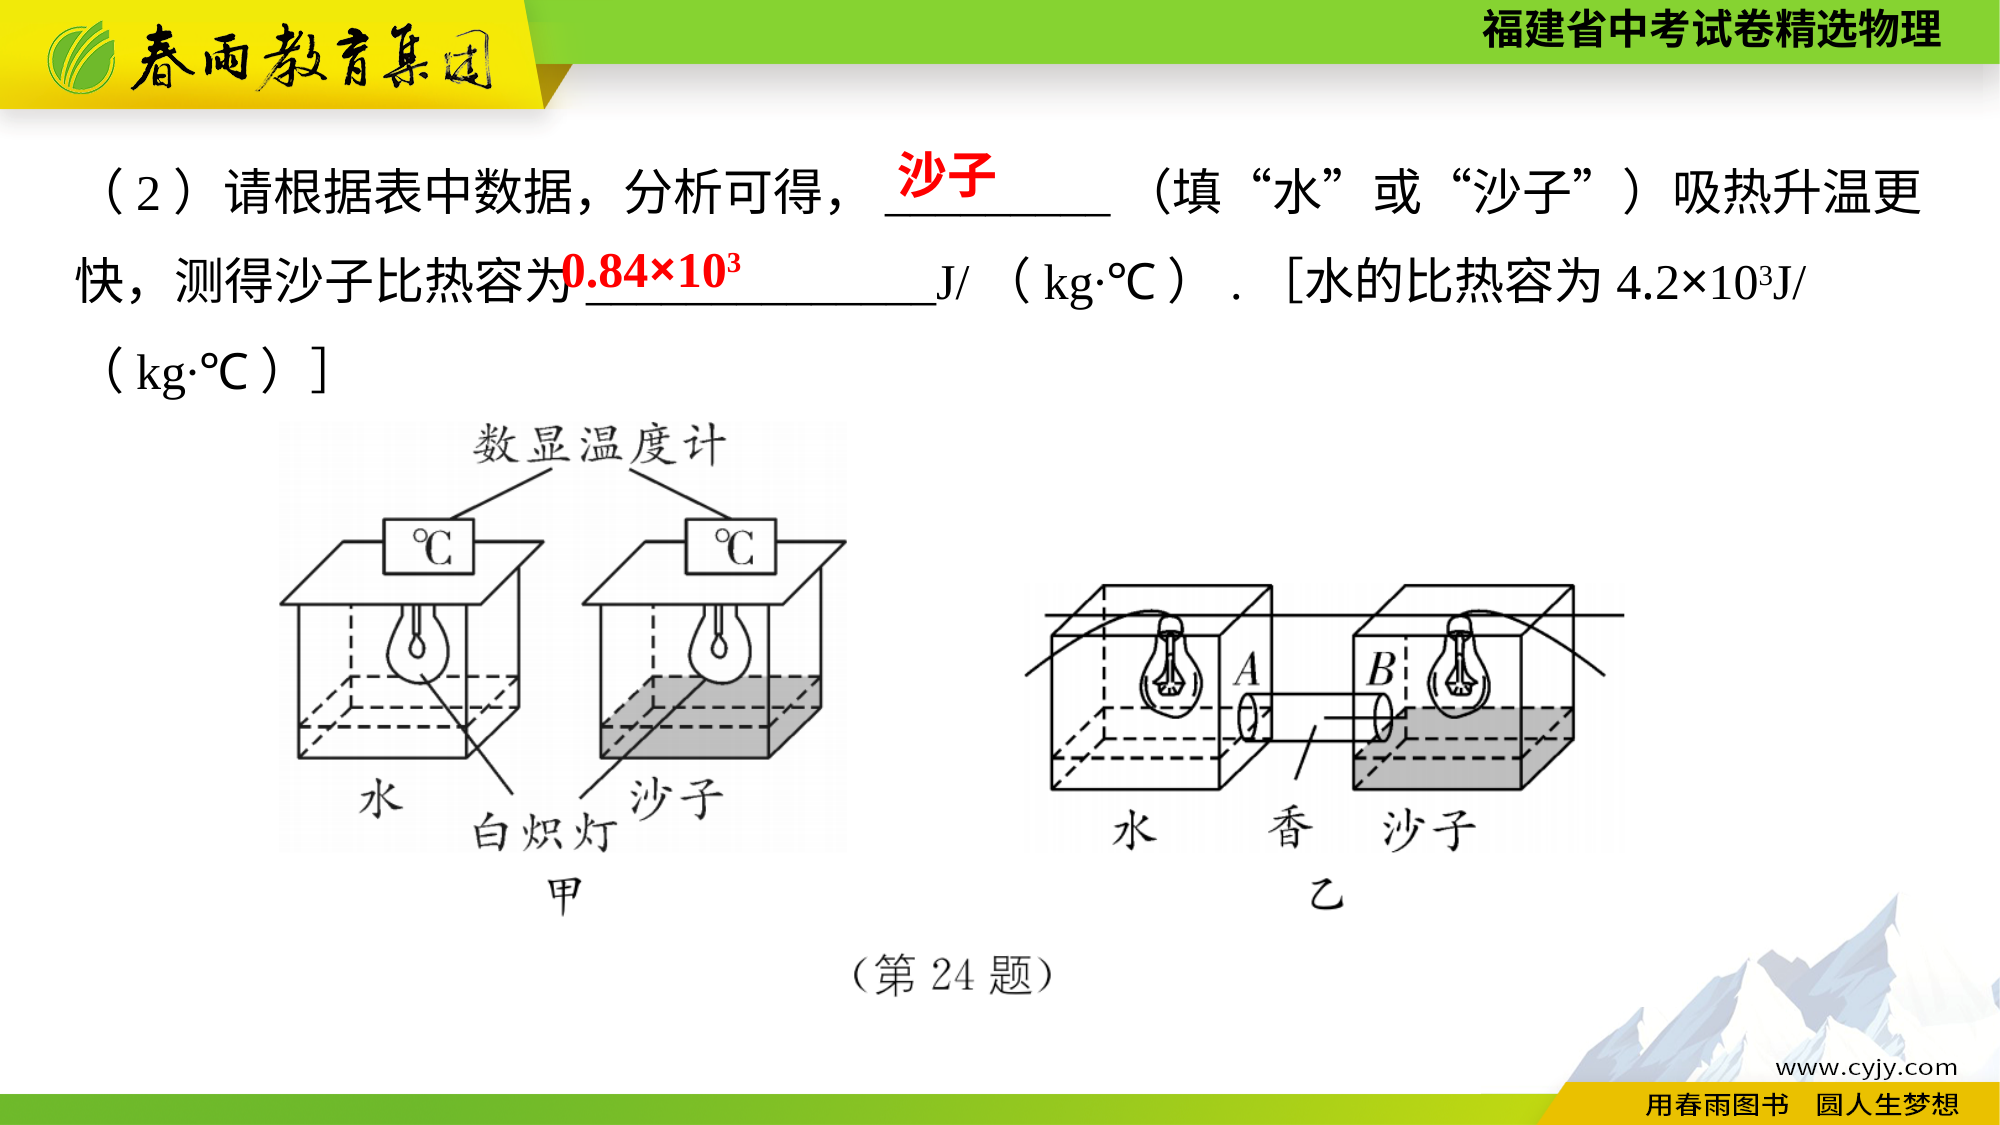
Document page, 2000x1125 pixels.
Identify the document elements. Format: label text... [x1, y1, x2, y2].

text_box 0.84×103 [546, 229, 757, 305]
list （2）请根据表中数据，分析可得，_________（填“水”或“沙子”）吸热升温更快，测得沙子比热容为______________J/（kg∙℃）.［水的比热容为4.2×103J/（kg∙℃）］ [59, 122, 1944, 320]
text_box 沙子 [882, 135, 1013, 211]
picture [0, 0, 2000, 1125]
